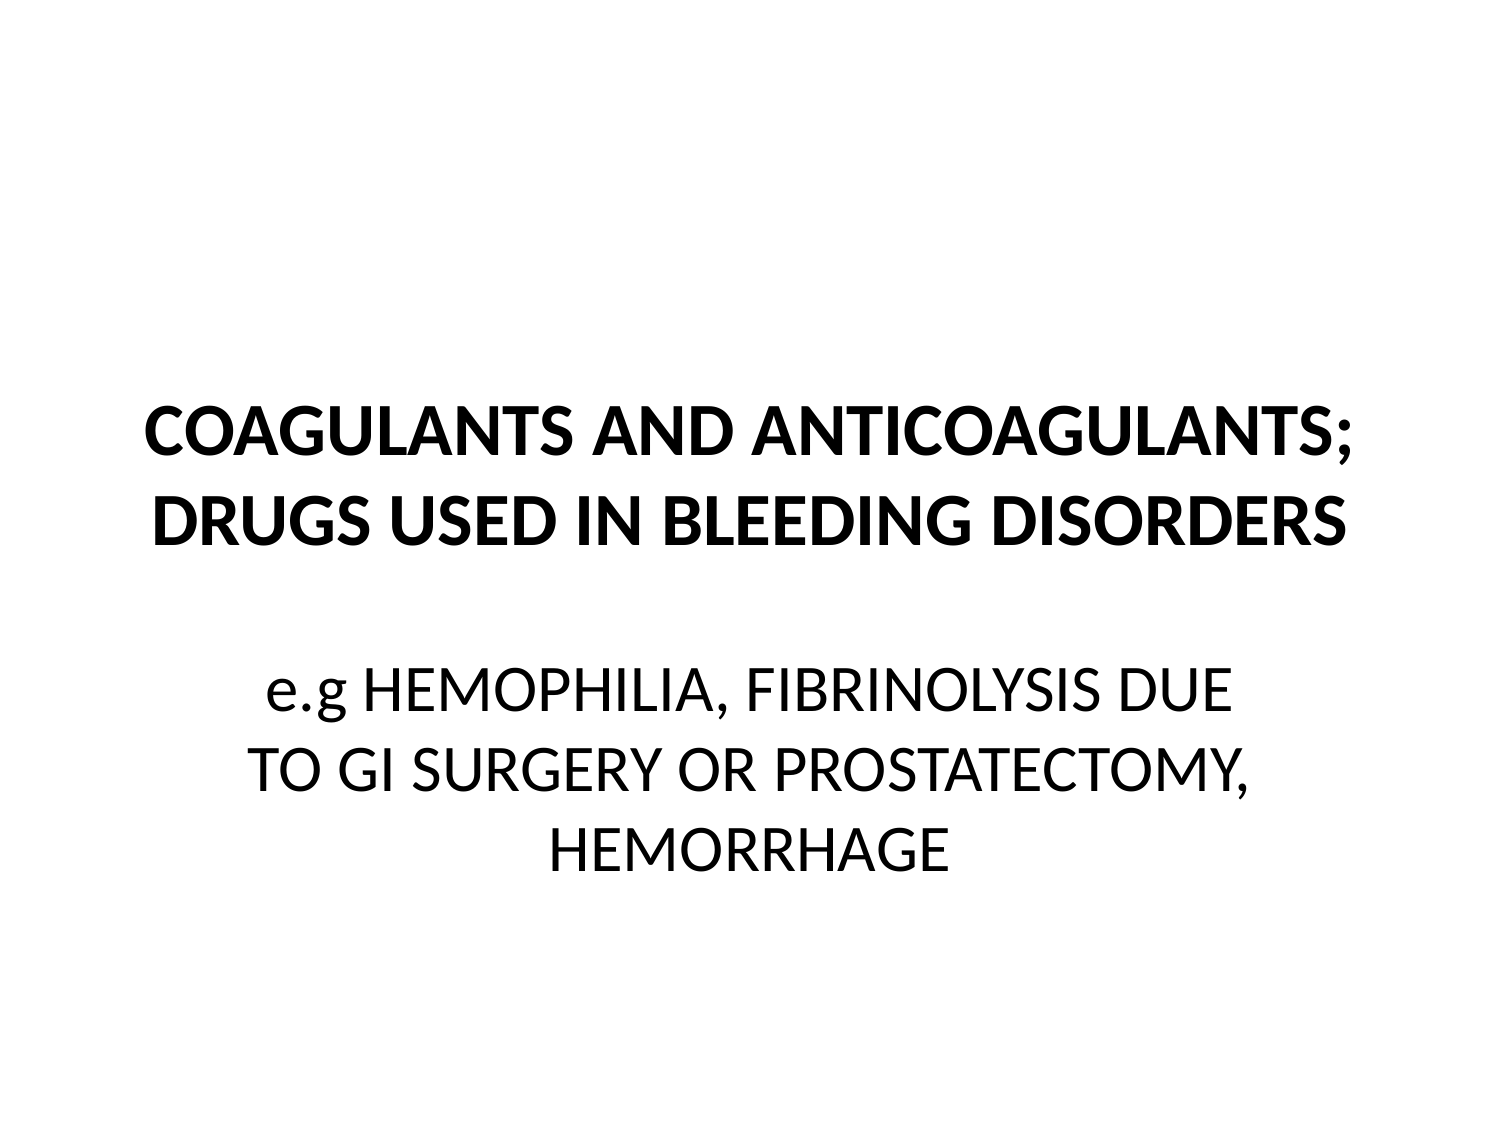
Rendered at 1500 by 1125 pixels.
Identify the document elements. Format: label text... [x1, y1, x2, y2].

subtitle e.g HEMOPHILIA, FIBRINOLYSIS DUE TO GI SURGERY OR PROSTATECTOMY, HEMORRHAGE [225, 637, 1275, 925]
title COAGULANTS AND ANTICOAGULANTS; DRUGS USED IN BLEEDING DISORDERS [112, 349, 1388, 591]
